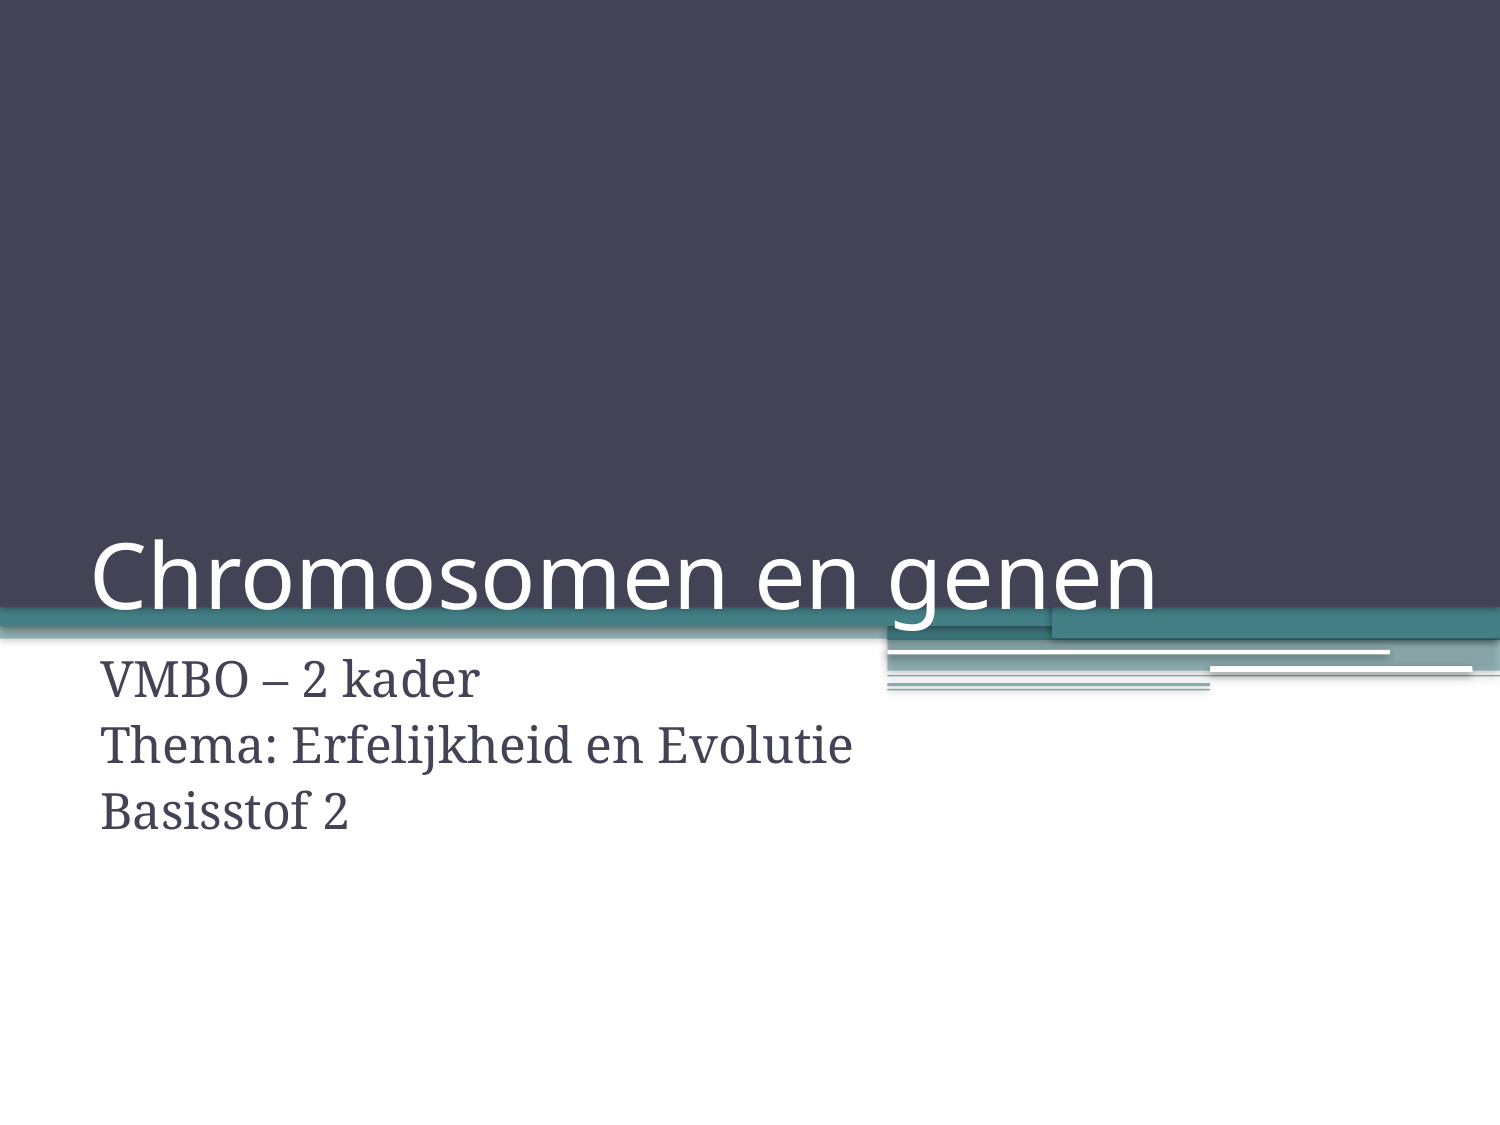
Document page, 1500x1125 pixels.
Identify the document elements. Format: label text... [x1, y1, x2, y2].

title Chromosomen en genen [75, 394, 1463, 636]
subtitle VMBO – 2 kader Thema: Erfelijkheid en Evolutie Basisstof 2 [75, 639, 888, 928]
